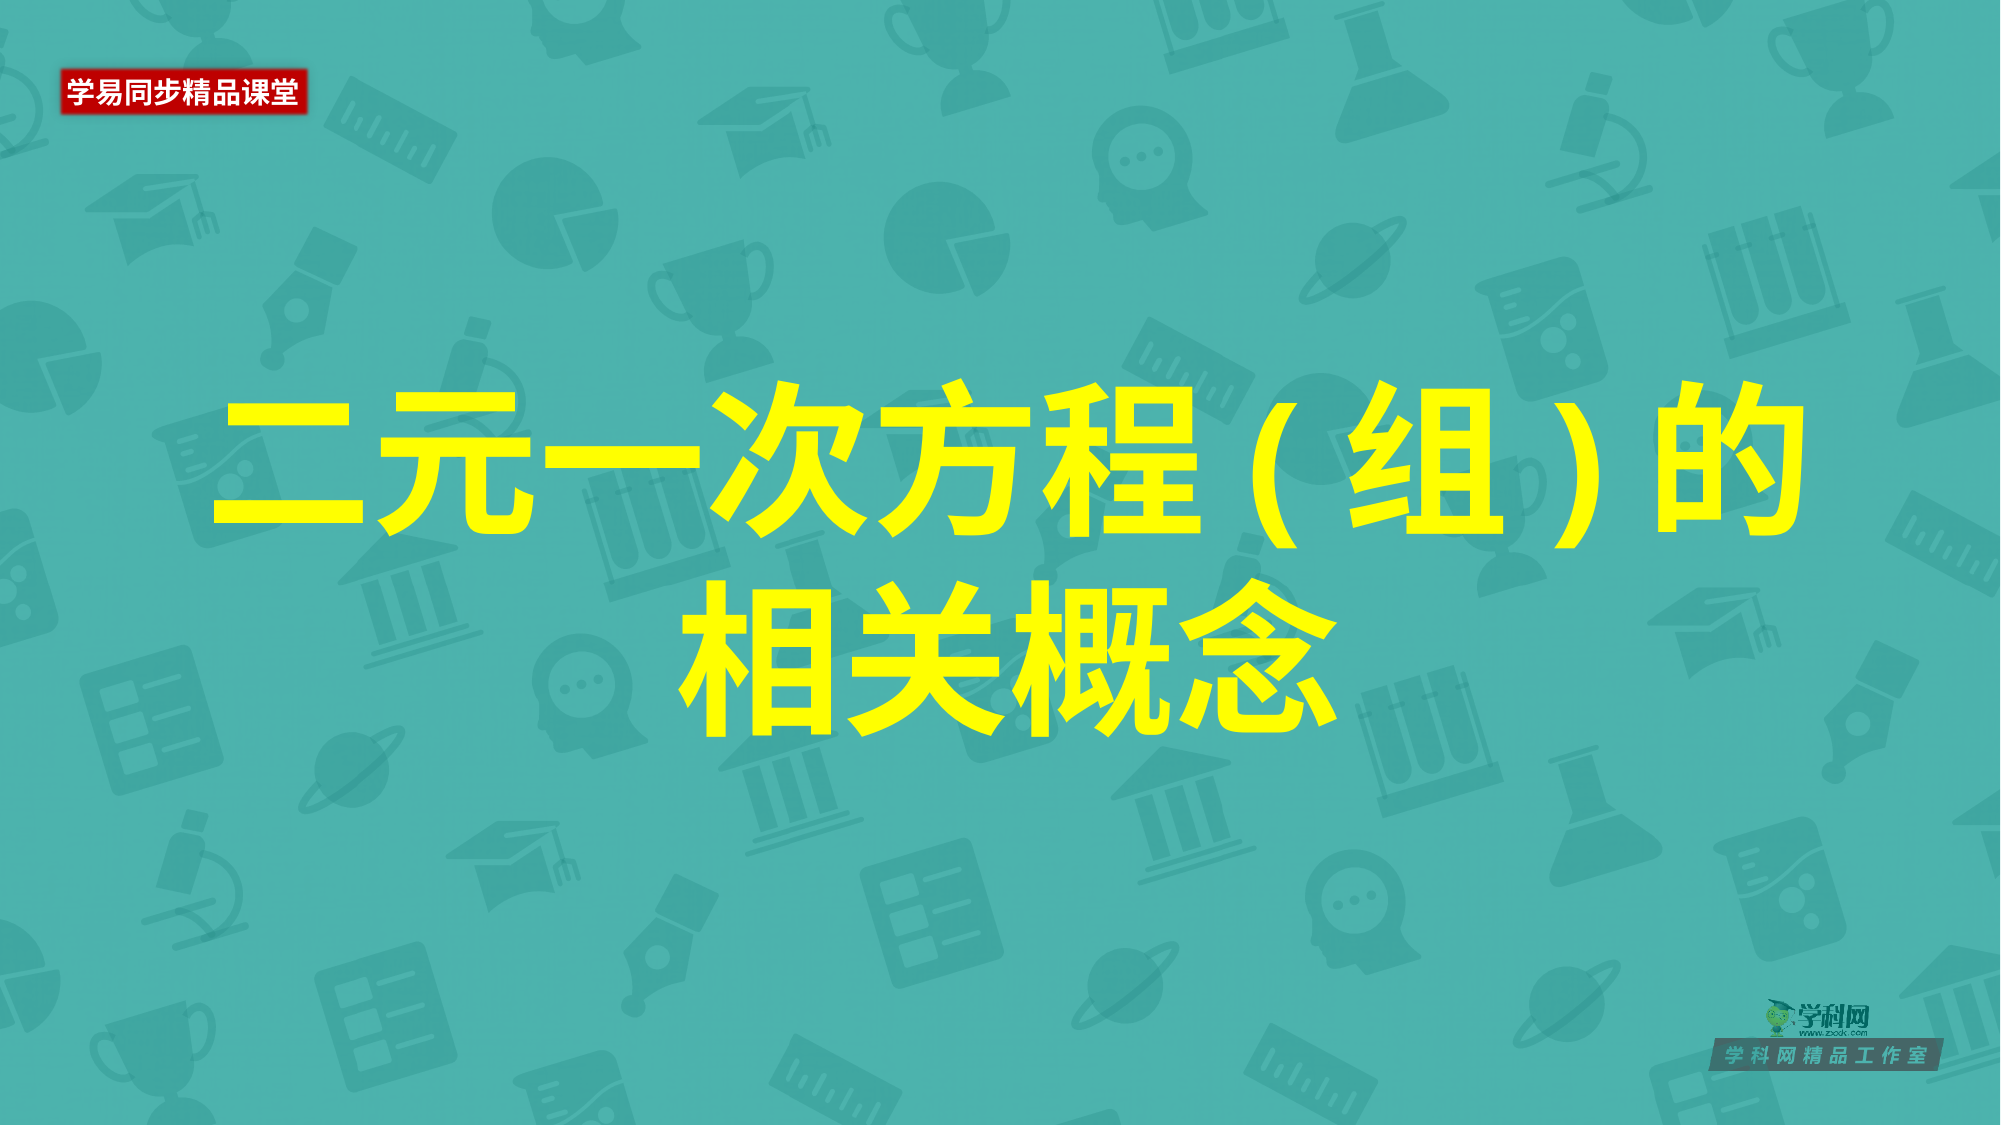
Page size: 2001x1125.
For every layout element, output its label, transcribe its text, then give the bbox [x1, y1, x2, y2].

text_box 二元一次方程(组)的 相关概念 [71, 348, 1948, 764]
picture [0, 0, 2001, 1125]
text_box 学易同步精品课堂 [63, 71, 305, 112]
